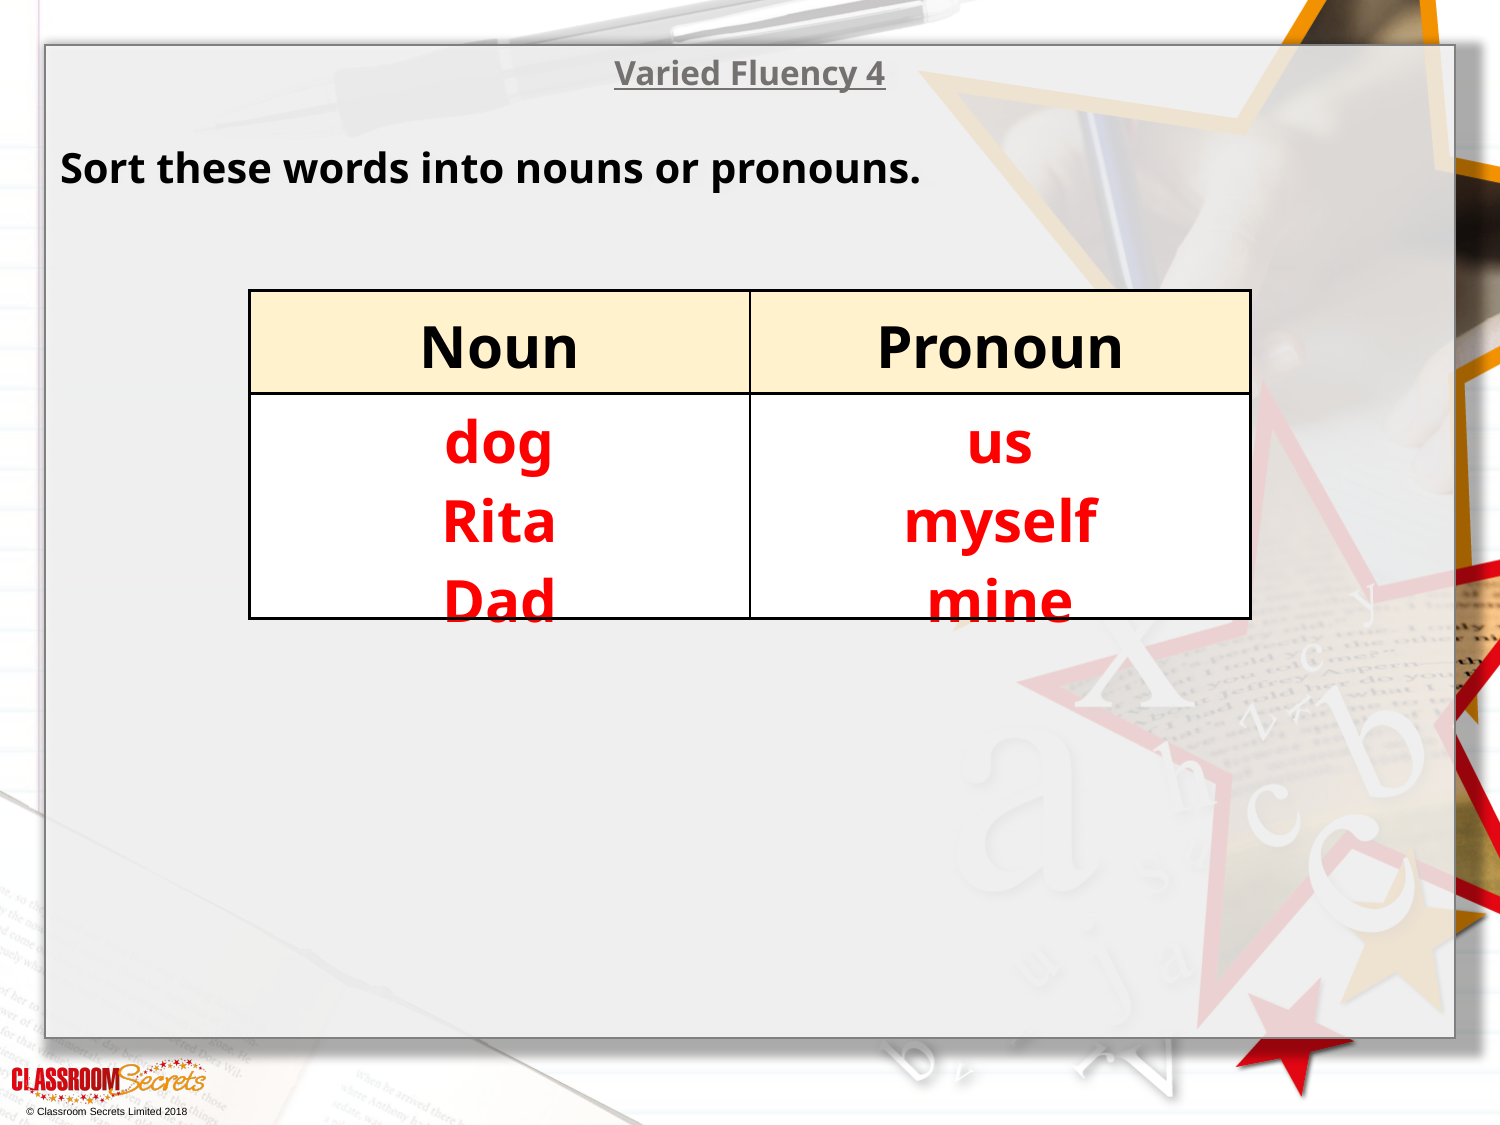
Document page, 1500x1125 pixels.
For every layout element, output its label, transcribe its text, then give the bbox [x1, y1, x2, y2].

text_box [11, 1058, 207, 1125]
table_cell dog Rita Dad [251, 395, 749, 617]
table_cell us myself mine [751, 395, 1249, 617]
table_header Noun [251, 292, 749, 392]
table_header Pronoun [751, 292, 1249, 392]
picture [0, 0, 1500, 1125]
text_box Varied Fluency 4 Sort these words into nouns or pronouns. [44, 44, 1456, 1039]
